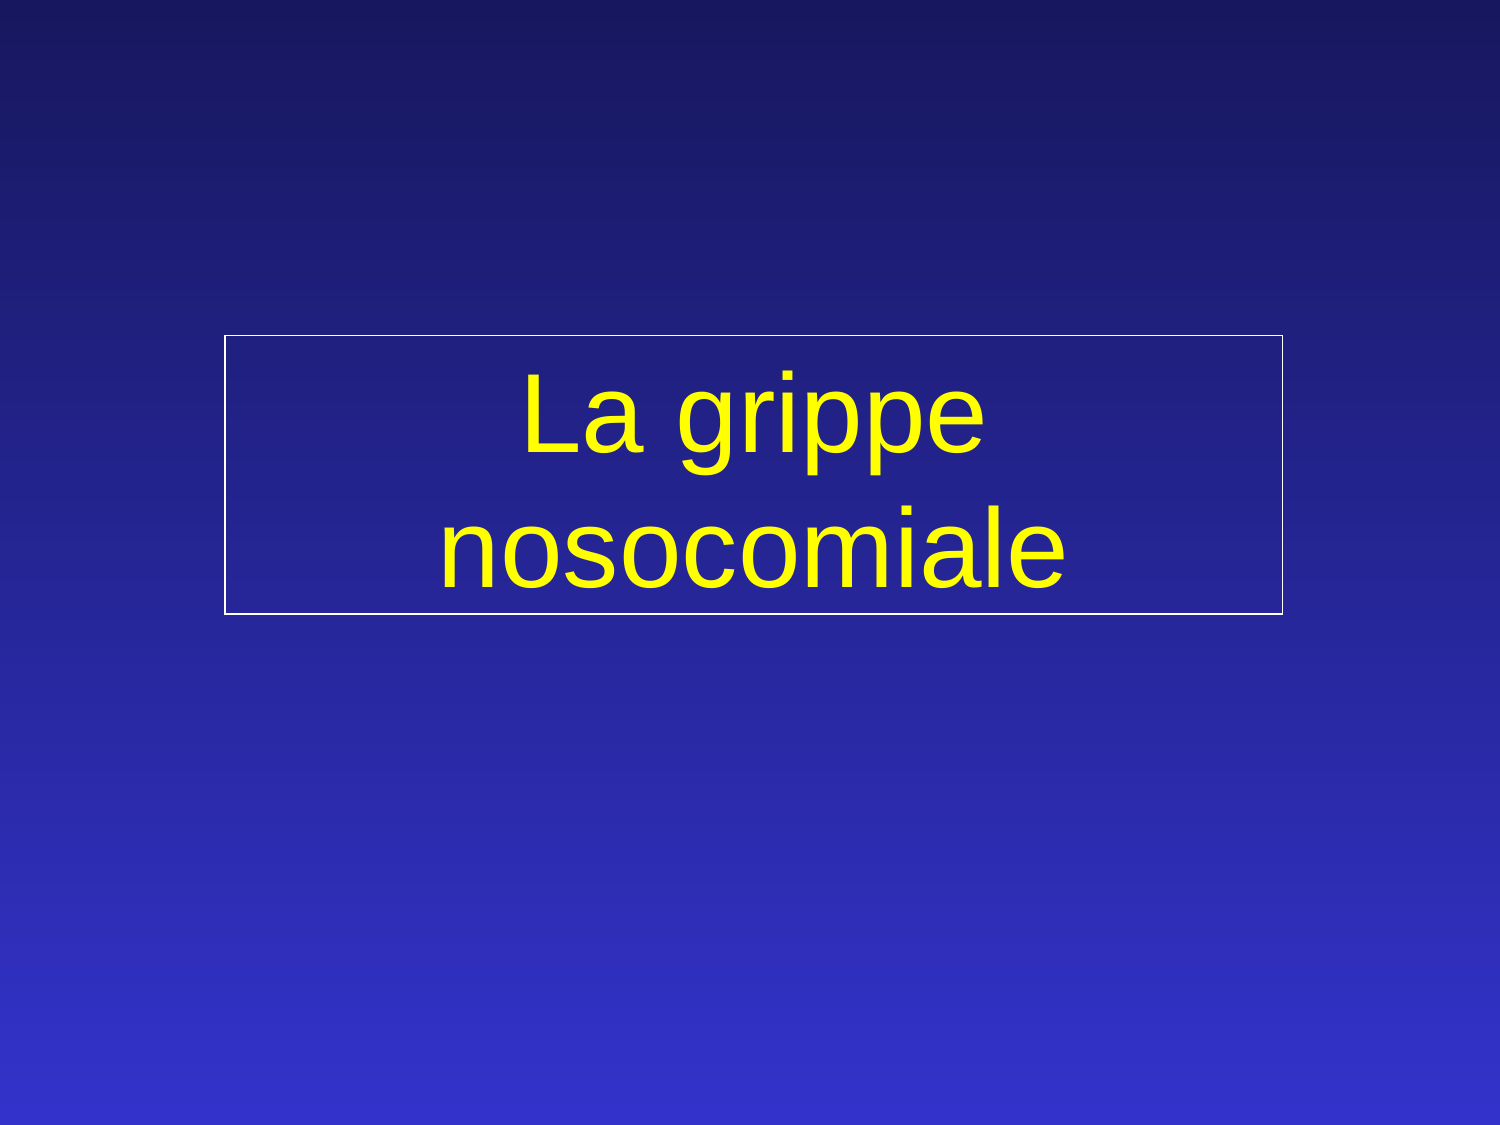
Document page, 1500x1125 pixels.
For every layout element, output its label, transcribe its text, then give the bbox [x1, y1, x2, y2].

title La grippe nosocomiale [224, 335, 1283, 615]
